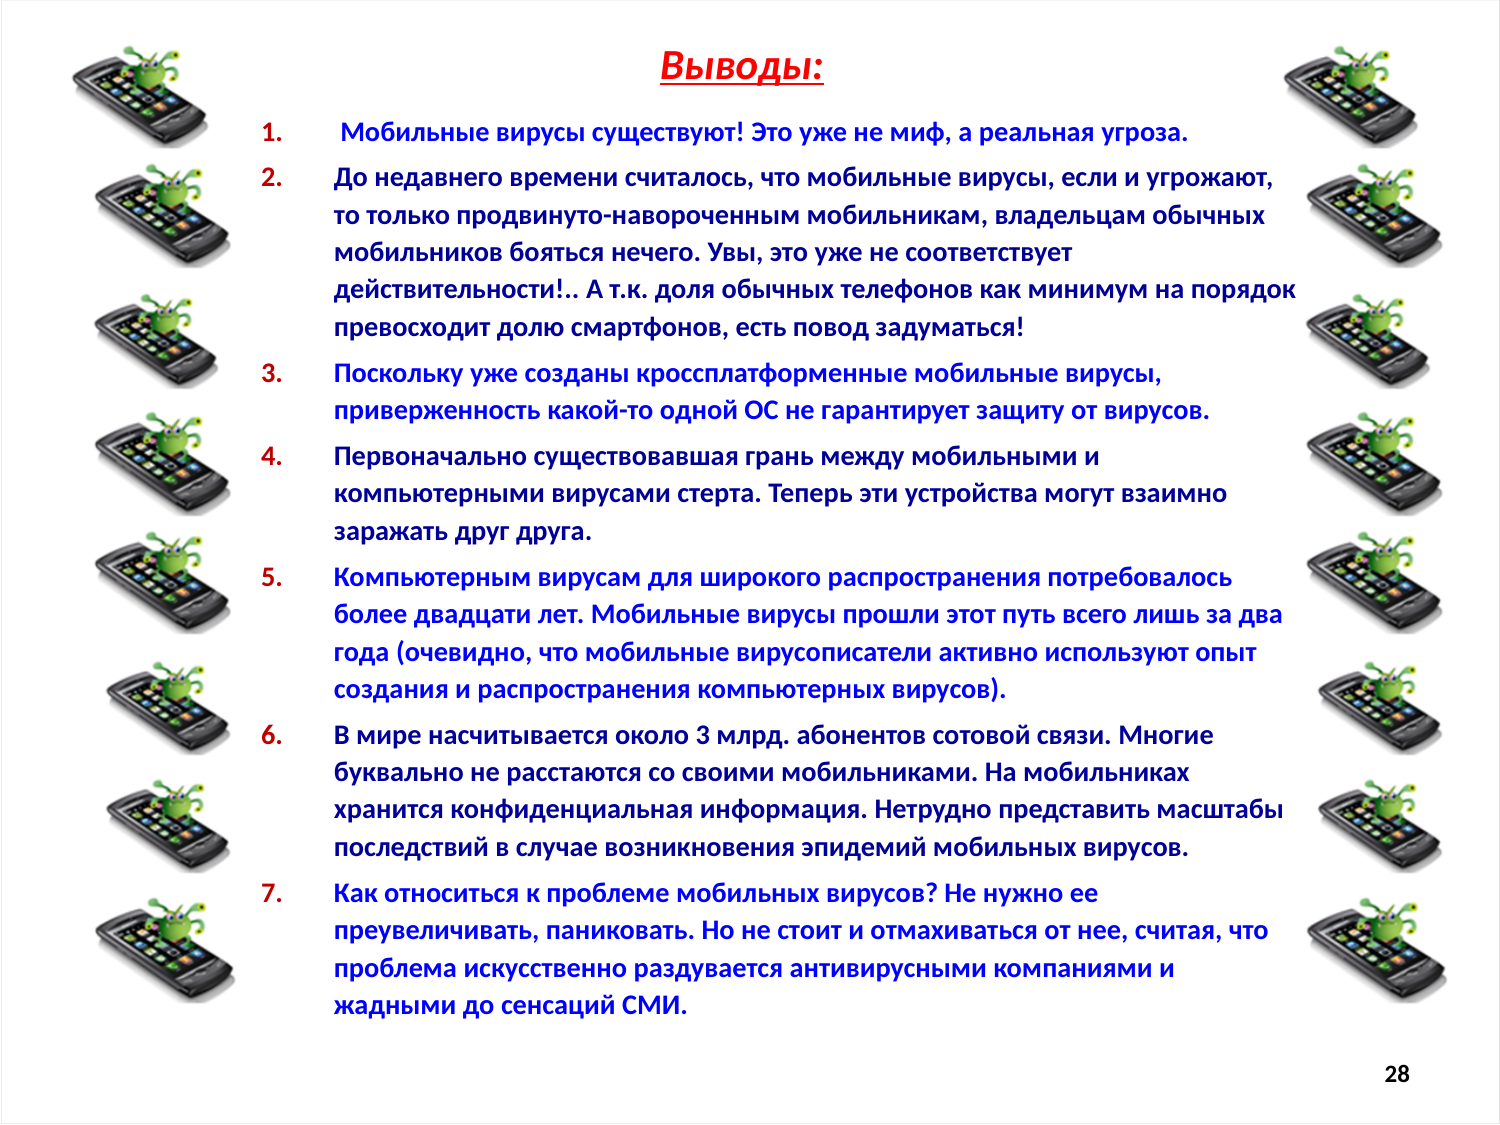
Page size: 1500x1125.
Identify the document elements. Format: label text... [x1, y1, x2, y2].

title Выводы: [75, 0, 1425, 102]
picture [0, 0, 1500, 1125]
slide_number 28 [1074, 1042, 1425, 1103]
list Мобильные вирусы существуют! Это уже не миф, а реальная угроза. До недавнего времени считалось, что мобильные вирусы, если и угрожают, то только продвинуто-навороченным мобильникам, владельцам обычных мобильников бояться нечего. Увы, это уже не соответствует действительности!.. А т.к. доля обычных телефонов как минимум на порядок превосходит долю смартфонов, есть повод задуматься! Поскольку уже созданы кроссплатформенные мобильные вирусы, приверженность какой-то одной ОС не гарантирует защиту от вирусов. Первоначально существовавшая грань между мобильными и компьютерными вирусами стерта. Теперь эти устройства могут взаимно заражать друг друга. Компьютерным вирусам для широкого распространения потребовалось более двадцати лет. Мобильные вирусы прошли этот путь всего лишь за два года (очевидно, что мобильные вирусописатели активно используют опыт создания и распространения компьютерных вирусов). В мире насчитывается около 3 млрд. абонентов сотовой связи. Многие буквально не расстаются со своими мобильниками. На мобильниках хранится конфиденциальная информация. Нетрудно представить масштабы последствий в случае возникновения эпидемий мобильных вирусов. Как относиться к проблеме мобильных вирусов? Не нужно ее преувеличивать, паниковать. Но не стоит и отмахиваться от нее, считая, что проблема искусственно раздувается антивирусными компаниями и жадными до сенсаций СМИ. [246, 101, 1313, 1071]
